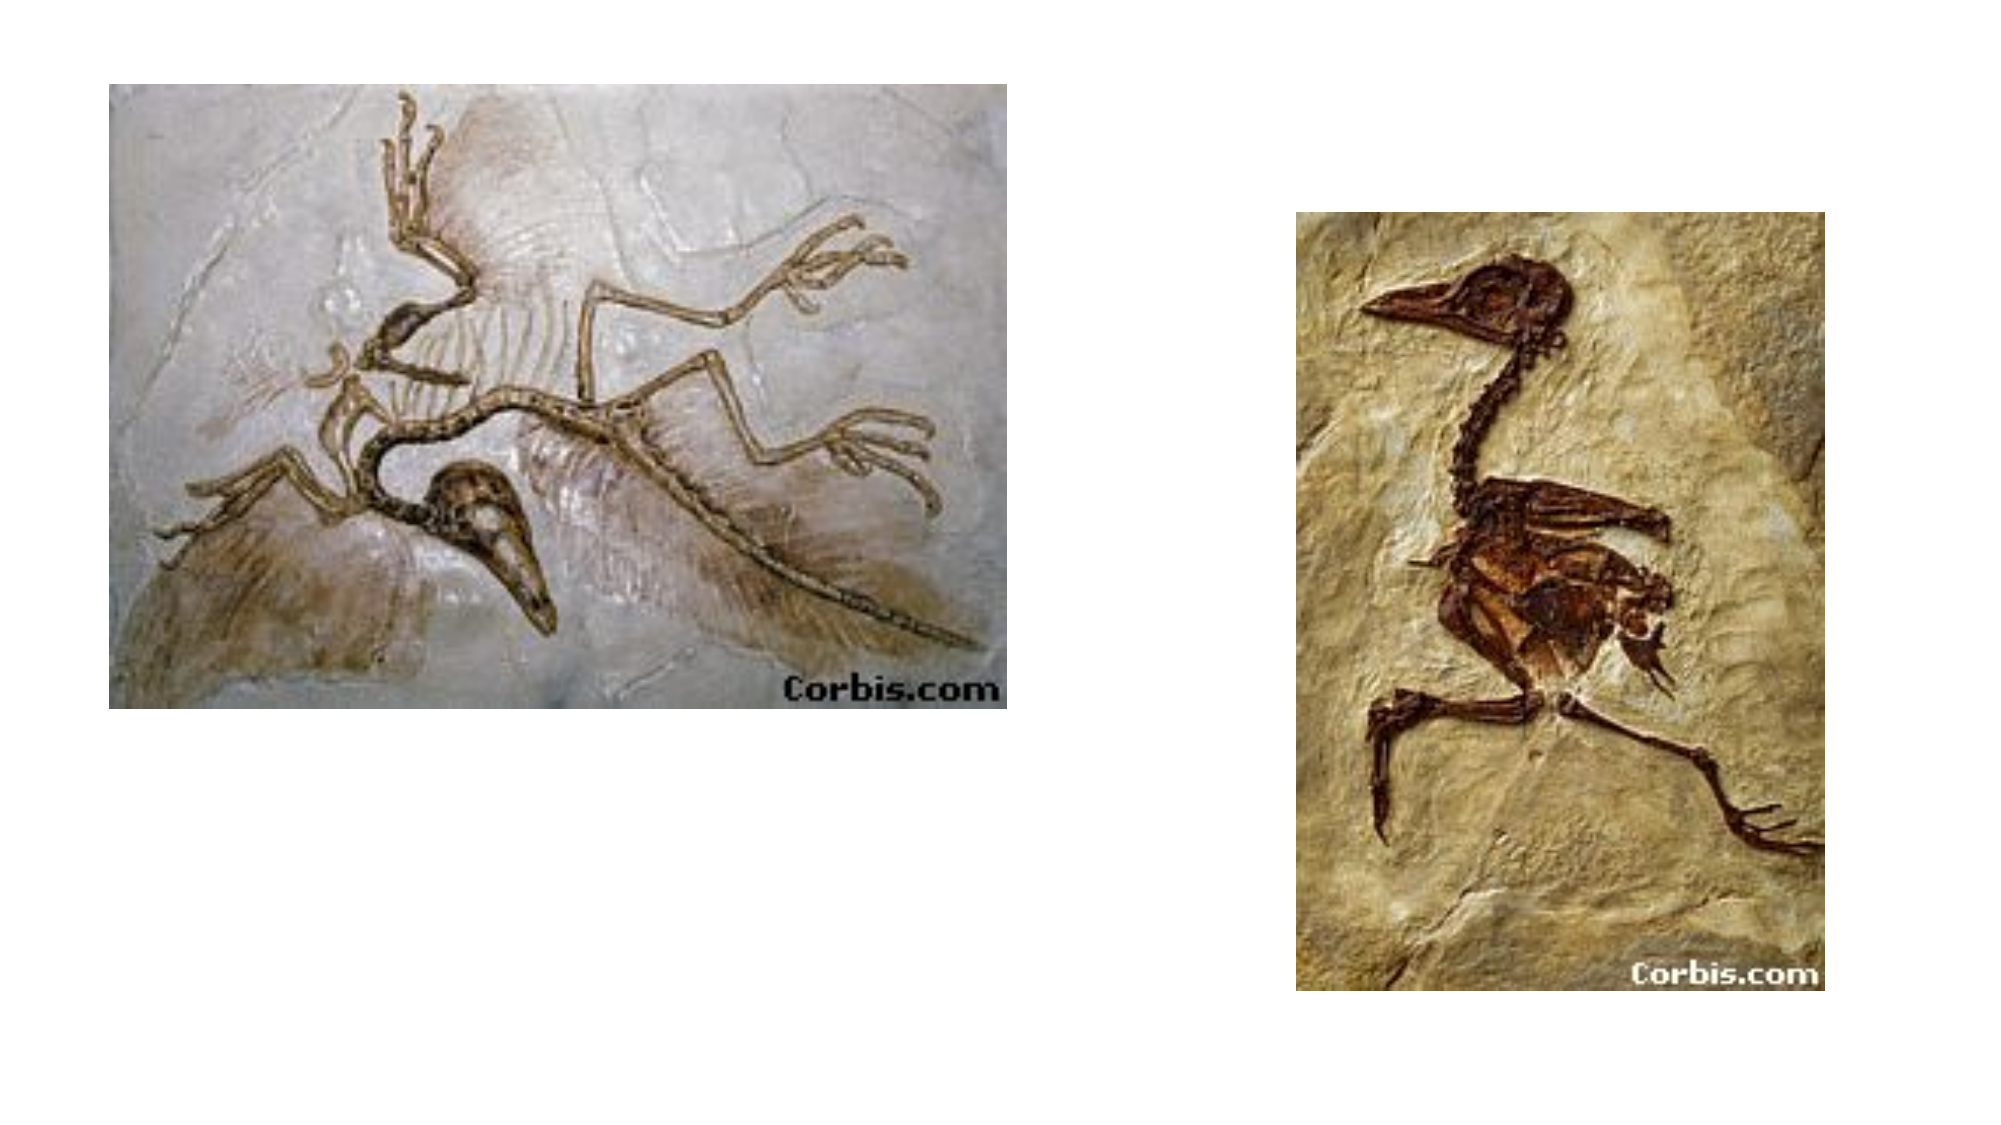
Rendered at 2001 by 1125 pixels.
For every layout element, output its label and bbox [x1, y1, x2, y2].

picture [109, 84, 1007, 709]
picture [1296, 212, 1825, 992]
